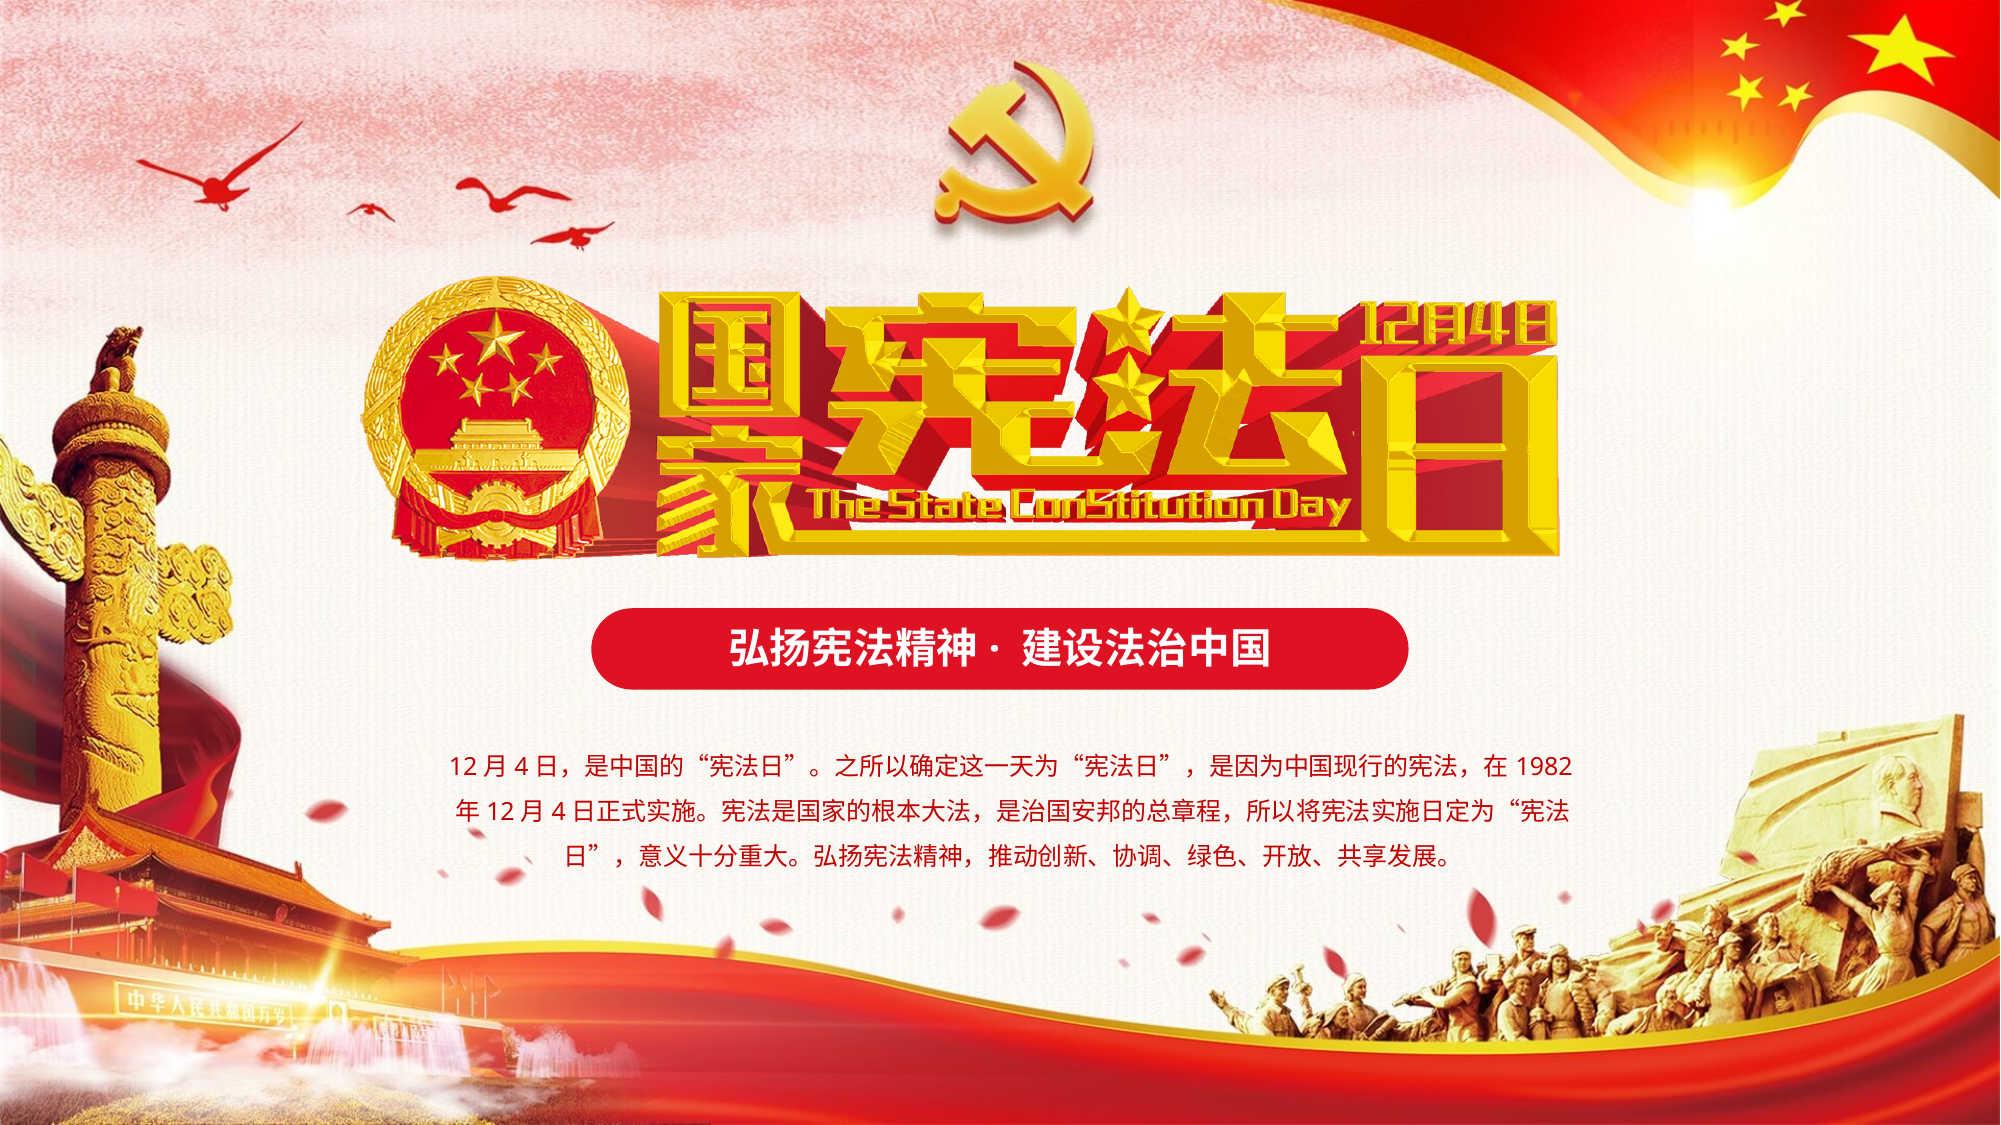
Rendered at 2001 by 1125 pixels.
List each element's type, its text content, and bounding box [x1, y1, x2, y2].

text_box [591, 608, 1409, 690]
text_box 12月4日，是中国的“宪法日”。之所以确定这一天为“宪法日”，是因为中国现行的宪法，在1982年12月4日正式实施。宪法是国家的根本大法，是治国安邦的总章程，所以将宪法实施日定为“宪法日”，意义十分重大。弘扬宪法精神，推动创新、协调、绿色、开放、共享发展。 [434, 728, 1593, 878]
picture [0, 0, 2000, 1125]
